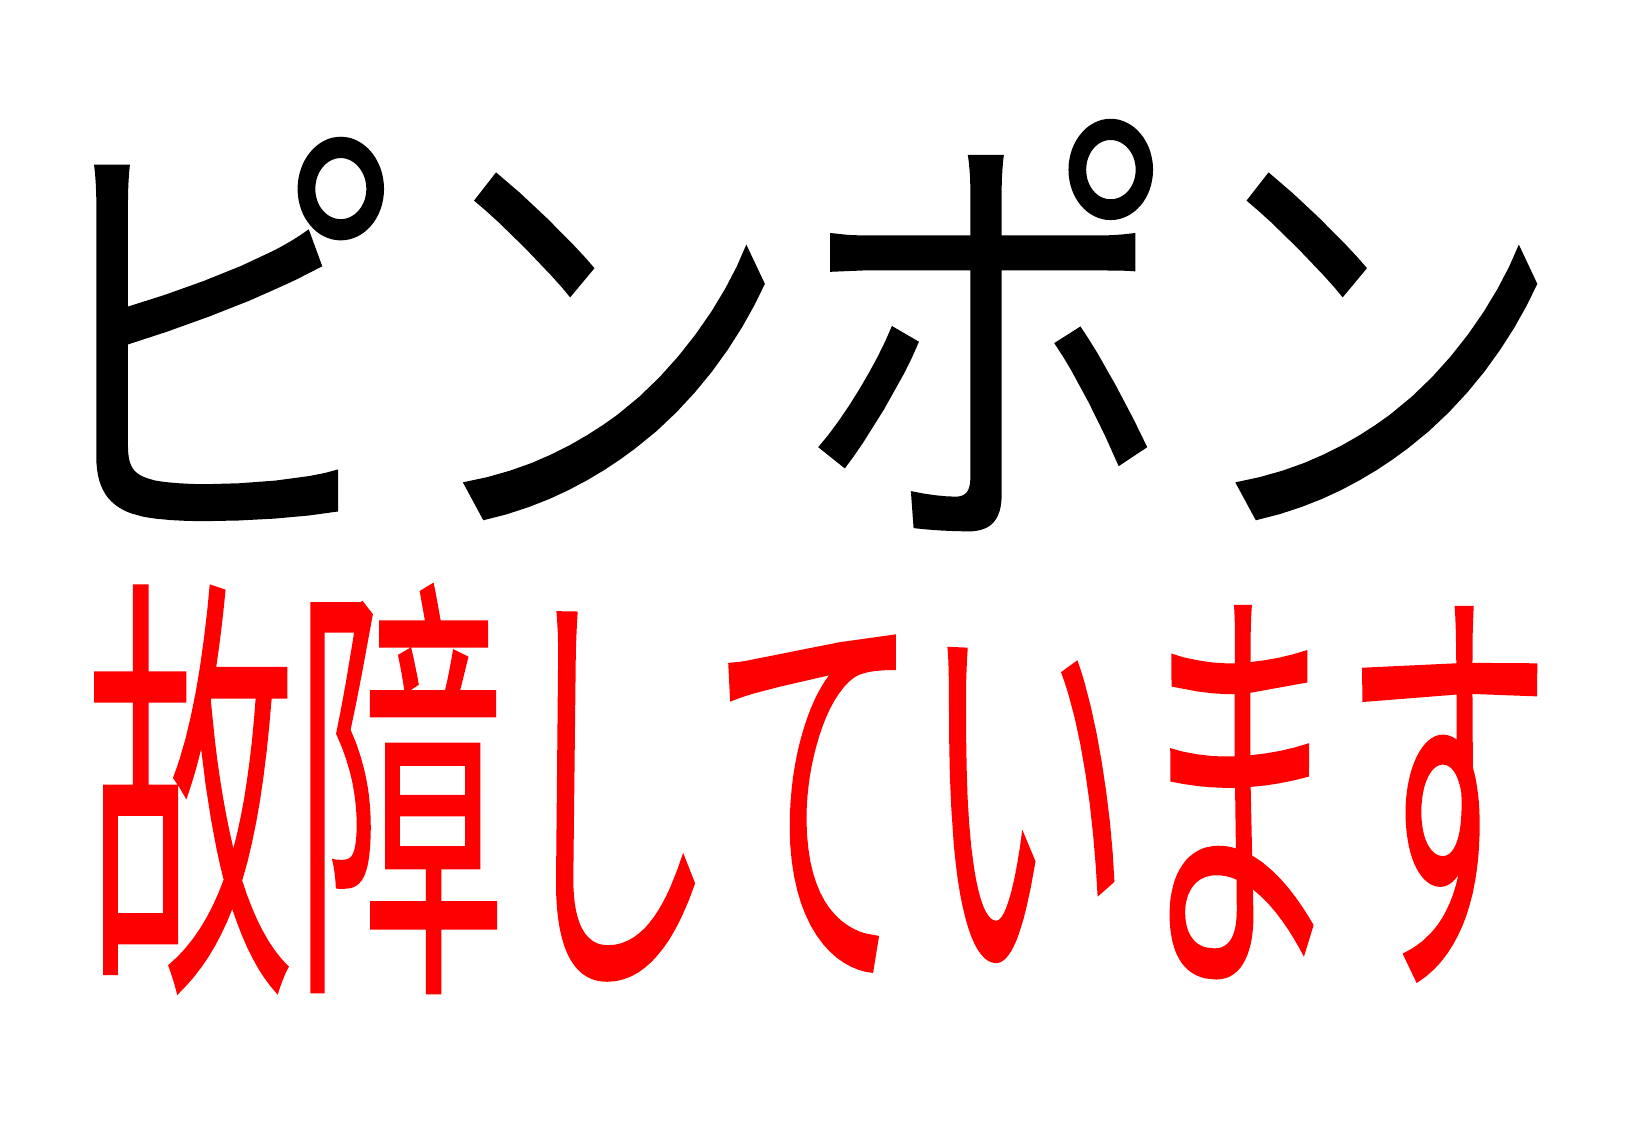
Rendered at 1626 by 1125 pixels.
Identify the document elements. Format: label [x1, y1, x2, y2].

text_box [93, 118, 1538, 996]
